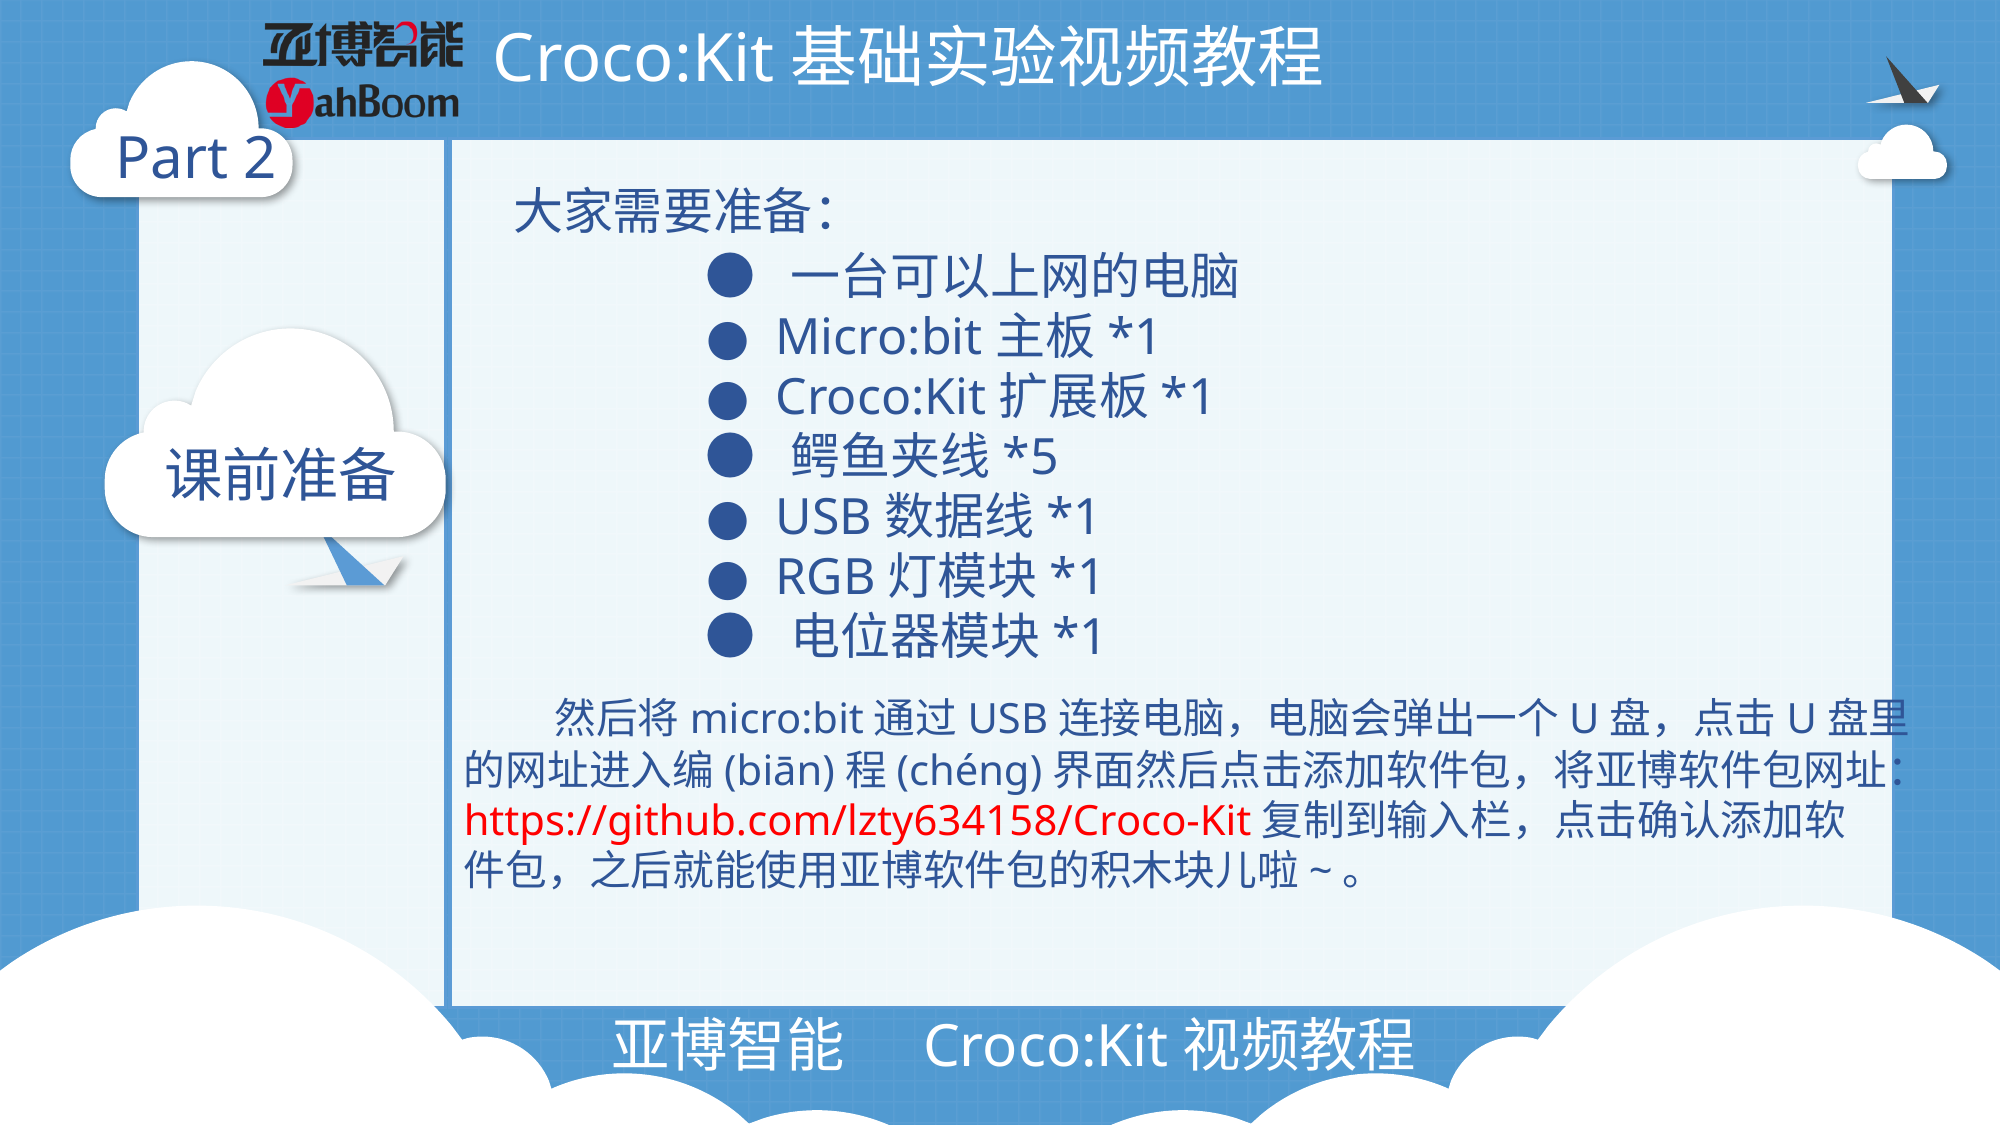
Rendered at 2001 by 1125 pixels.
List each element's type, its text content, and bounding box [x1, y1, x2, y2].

text_box Croco:Kit基础实验视频教程 [468, 7, 1660, 102]
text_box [104, 328, 446, 538]
text_box ● 一台可以上网的电脑 ● Micro:bit主板*1 ● Croco:Kit扩展板*1 ● 鳄鱼夹线*5 ● USB数据线*1 ● RGB灯模块*1 ● 电位器模块*1 [691, 237, 1608, 673]
text_box 然后将micro:bit通过USB连接电脑，电脑会弹出一个U盘，点击U盘里 的网址进入编(biān)程(chéng)界面然后点击添加软件包，将亚博软件包网址： https://github.com/lzty634158/Croco-Kit复制到输入栏，点击确认添加软 件包，之后就能使用亚博软件包的积木块儿啦~。 [448, 676, 1944, 902]
text_box Croco:Kit基础实验视频教程 [12, 7, 255, 102]
text_box 亚博智能 Croco:Kit视频教程 [0, 959, 889, 1125]
text_box 亚博智能 Croco:Kit视频教程 [1111, 959, 2000, 1125]
picture [255, 7, 468, 139]
text_box Part 2 [100, 113, 292, 198]
text_box 大家需要准备： [498, 171, 879, 247]
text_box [284, 538, 404, 586]
